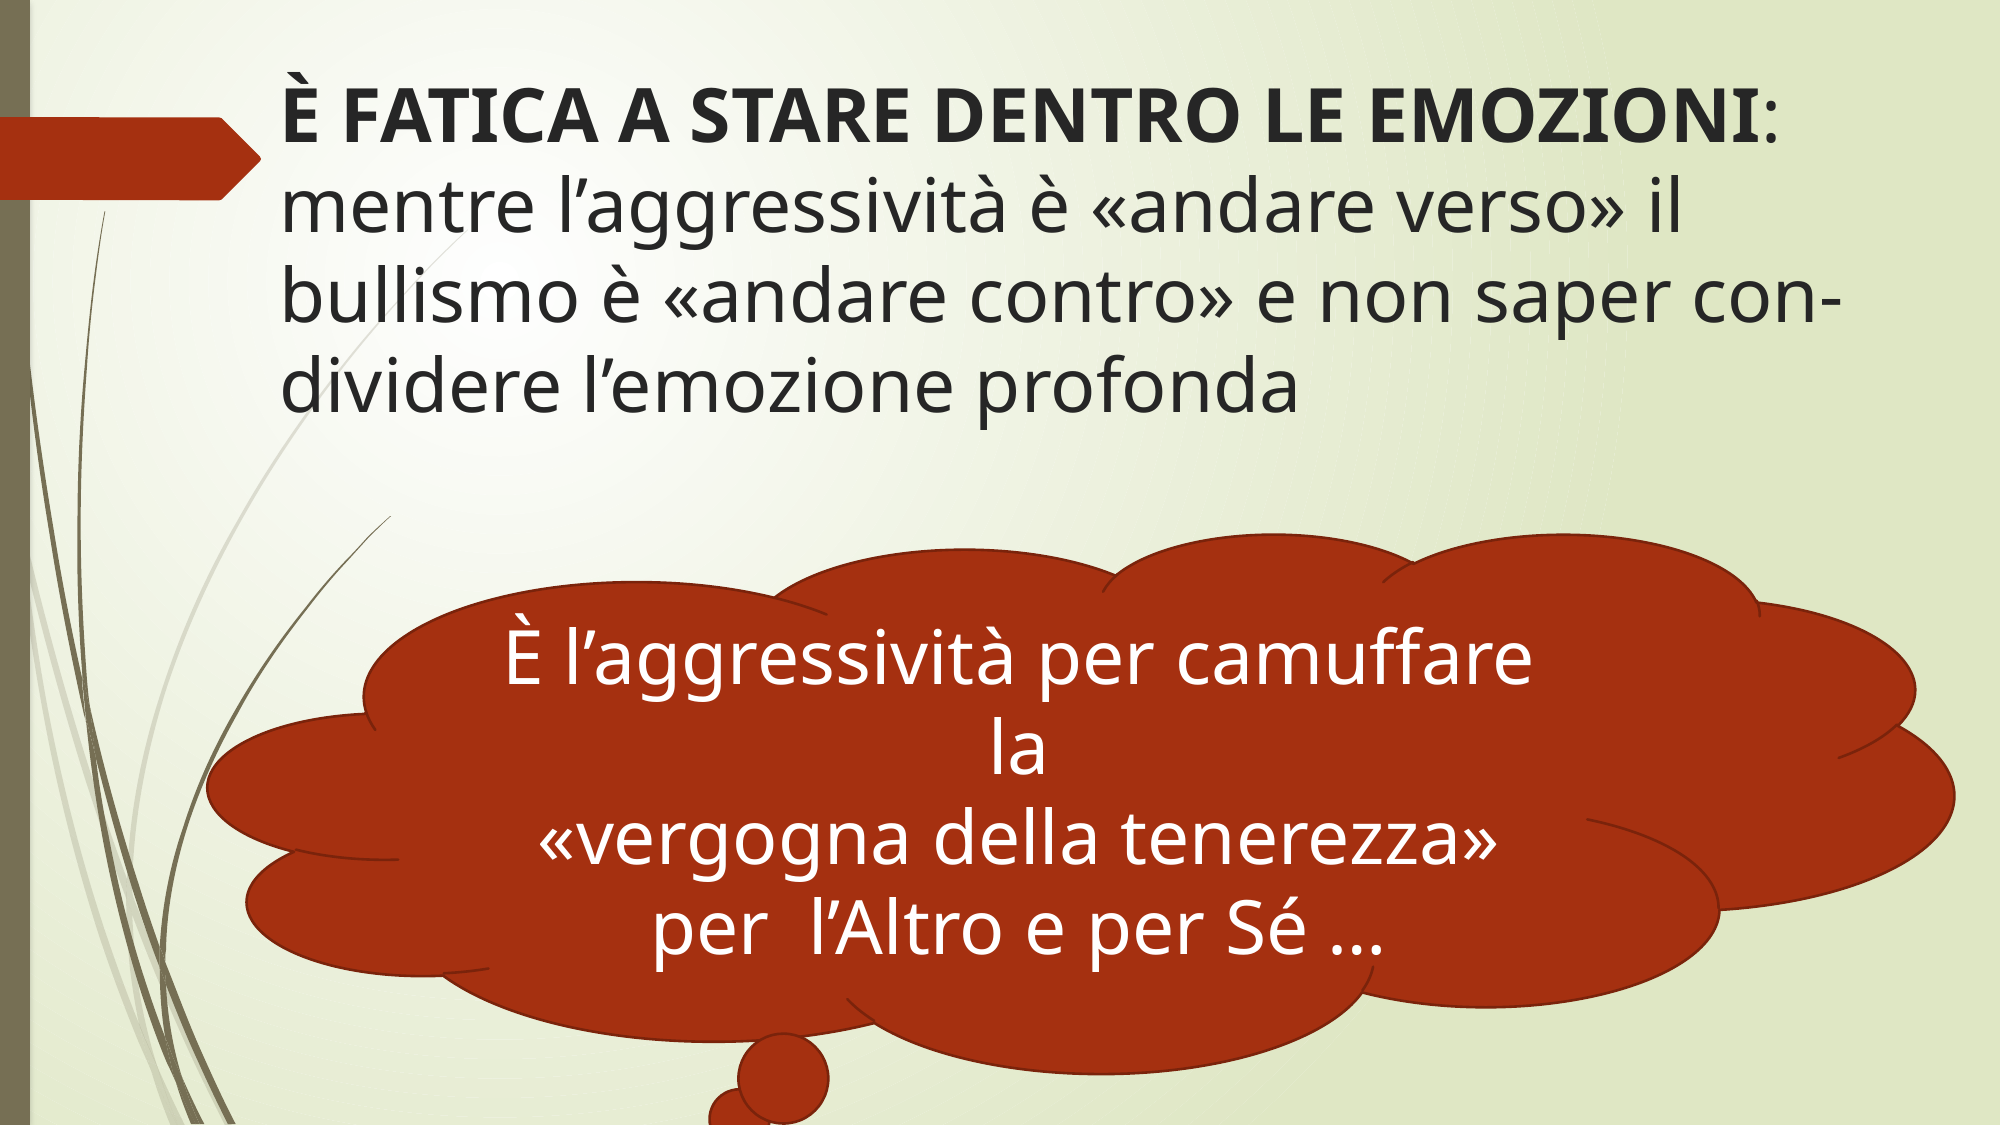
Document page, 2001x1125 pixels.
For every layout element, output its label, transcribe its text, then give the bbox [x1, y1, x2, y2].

title È FATICA A STARE DENTRO LE EMOZIONI: mentre l’aggressività è «andare verso» il bullismo è «andare contro» e non saper con-dividere l’emozione profonda [264, 59, 1897, 452]
text_box È l’aggressività per camuffare la «vergogna della tenerezza» per l’Altro e per Sé … [205, 533, 1956, 1125]
